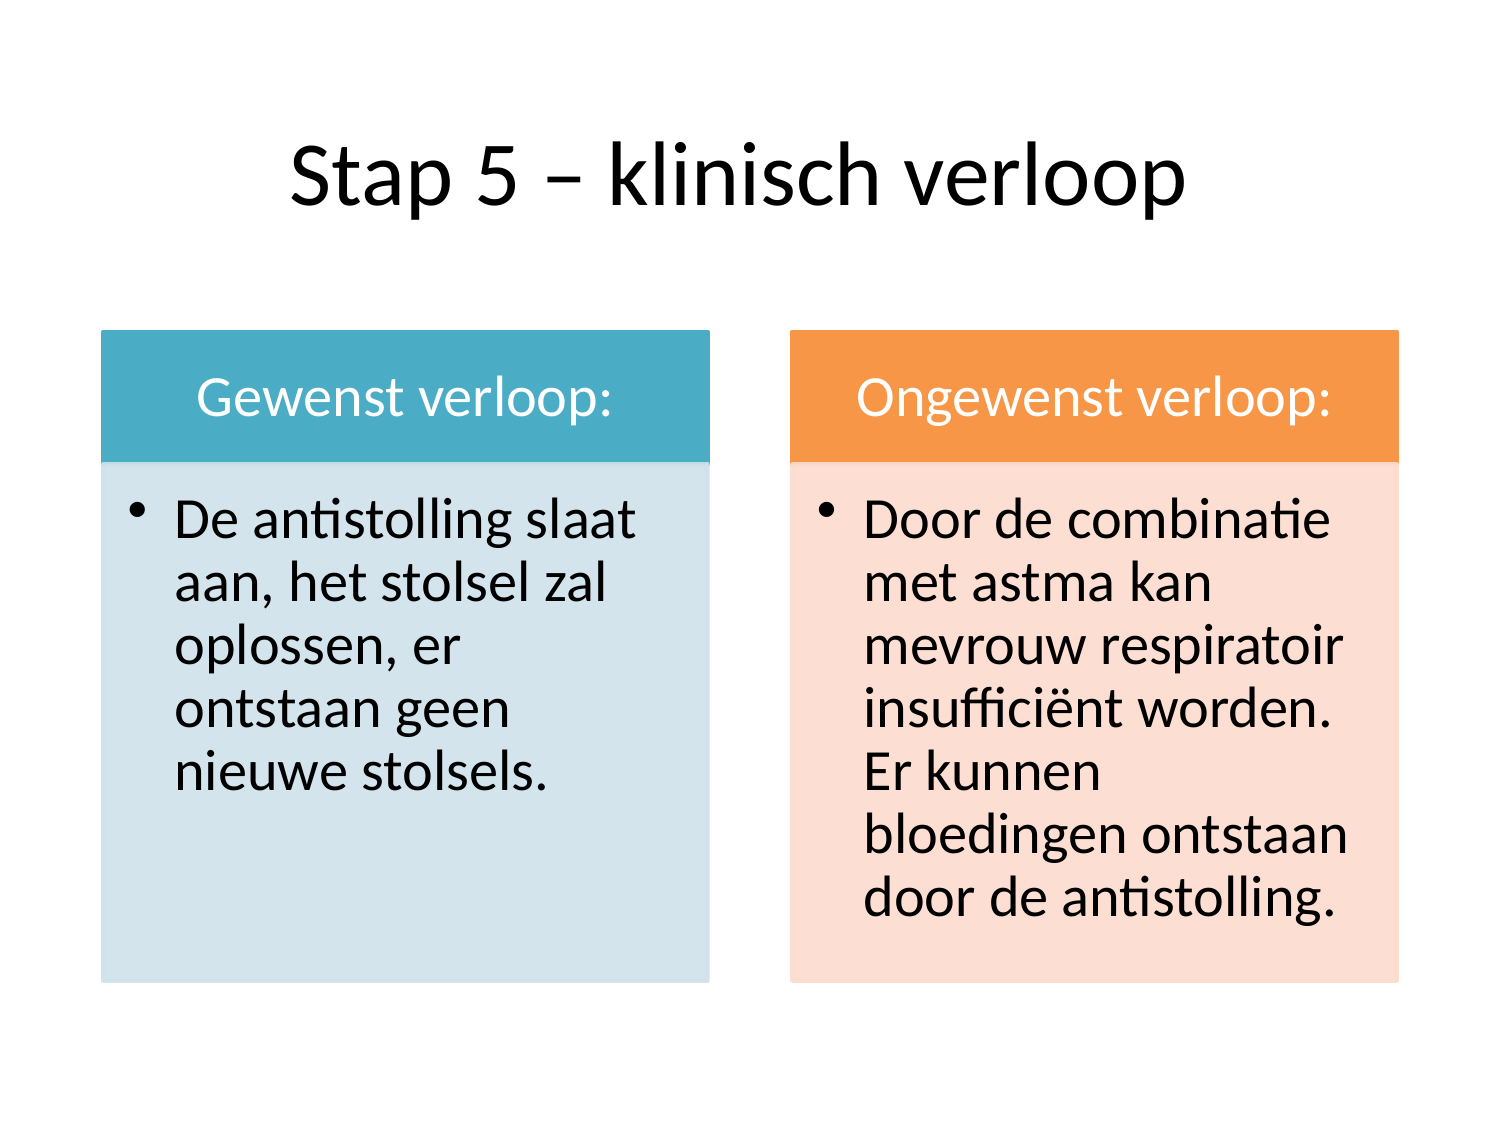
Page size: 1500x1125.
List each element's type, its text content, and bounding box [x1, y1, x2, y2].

title Stap 5 – klinisch verloop [103, 59, 1397, 278]
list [102, 299, 1398, 1014]
